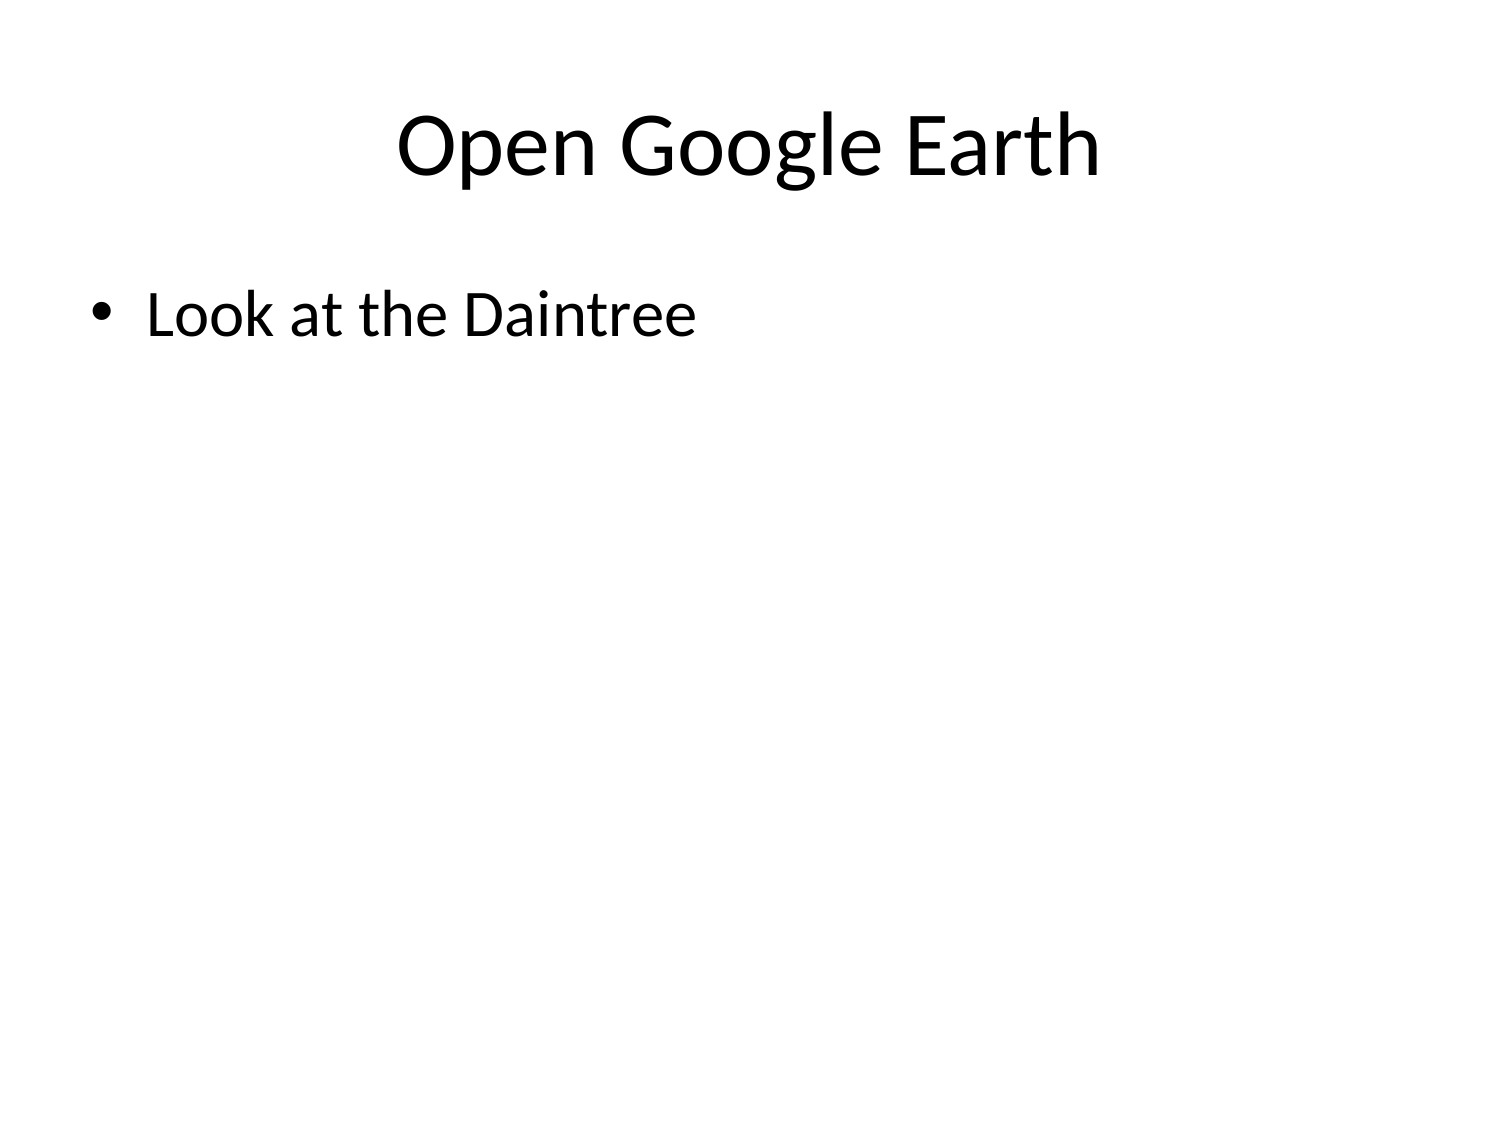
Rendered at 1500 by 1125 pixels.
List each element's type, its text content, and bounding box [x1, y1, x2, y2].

list Look at the Daintree [75, 262, 1425, 1005]
title Open Google Earth [75, 45, 1425, 233]
